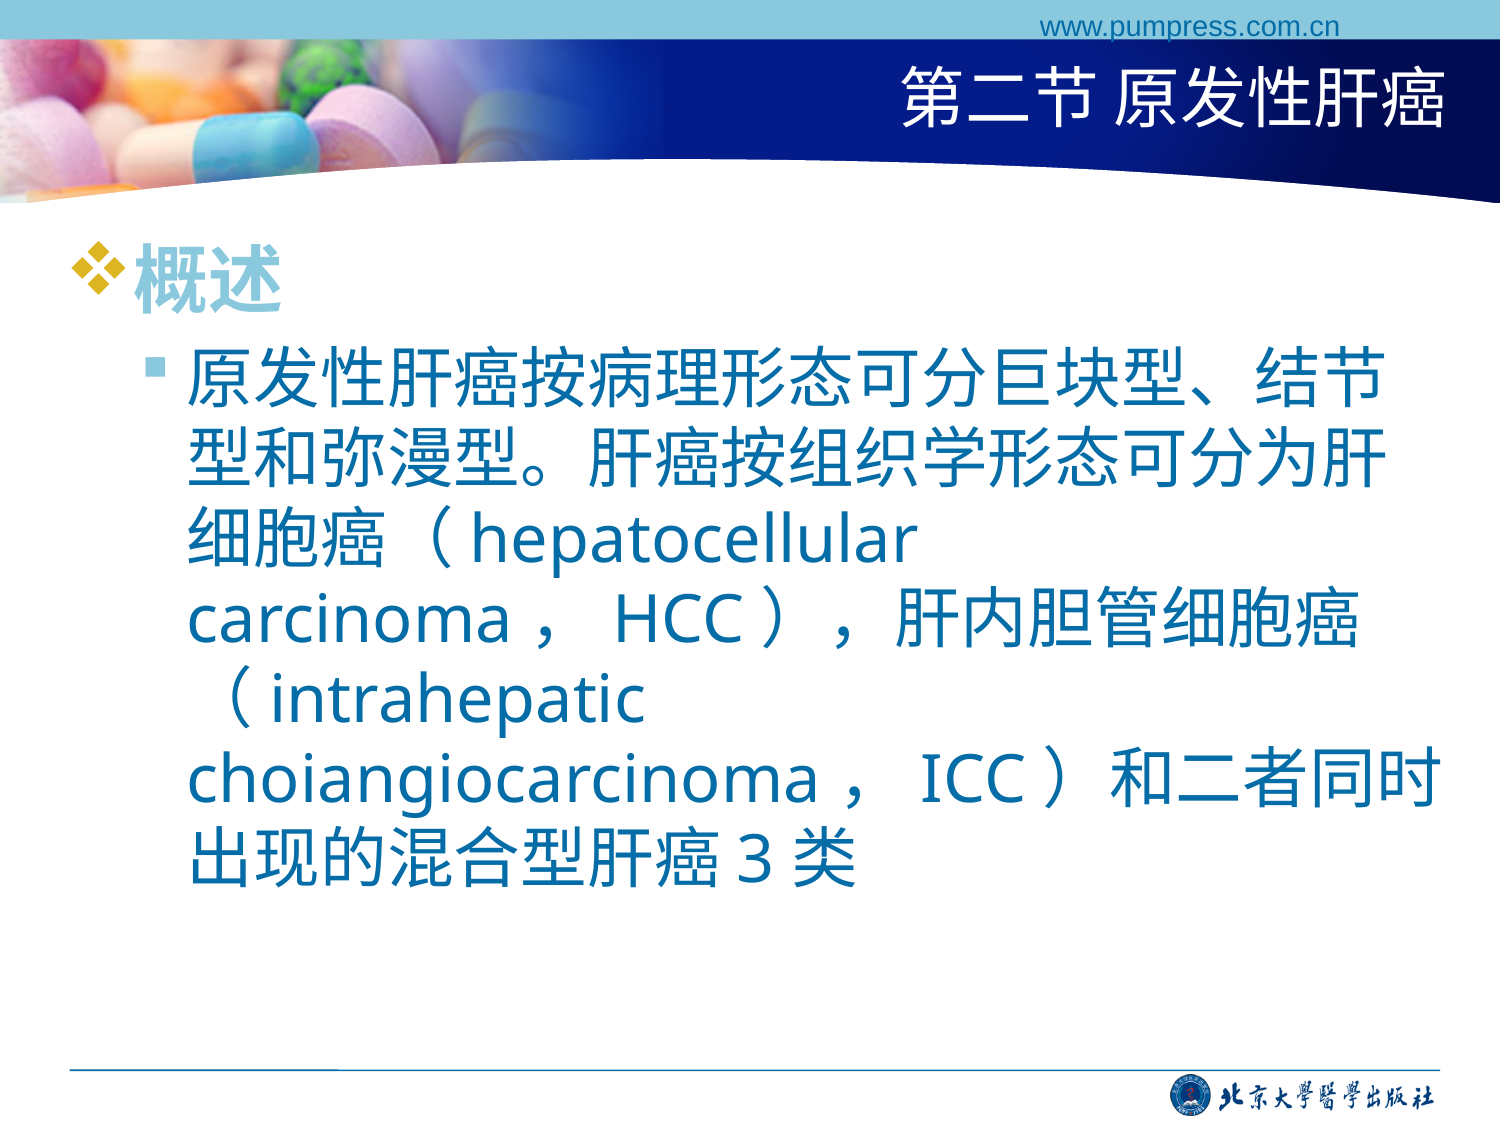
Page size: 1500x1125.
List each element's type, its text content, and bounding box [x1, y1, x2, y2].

title 第二节 原发性肝癌 [137, 49, 1463, 143]
picture [0, 40, 1500, 203]
picture [1170, 1074, 1436, 1118]
list 概述 原发性肝癌按病理形态可分巨块型、结节型和弥漫型。肝癌按组织学形态可分为肝细胞癌（hepatocellular carcinoma，HCC），肝内胆管细胞癌（intrahepatic choiangiocarcinoma，ICC）和二者同时出现的混合型肝癌3类 [49, 224, 1463, 1026]
slide_number www.pumpress.com.cn [1025, 0, 1463, 38]
